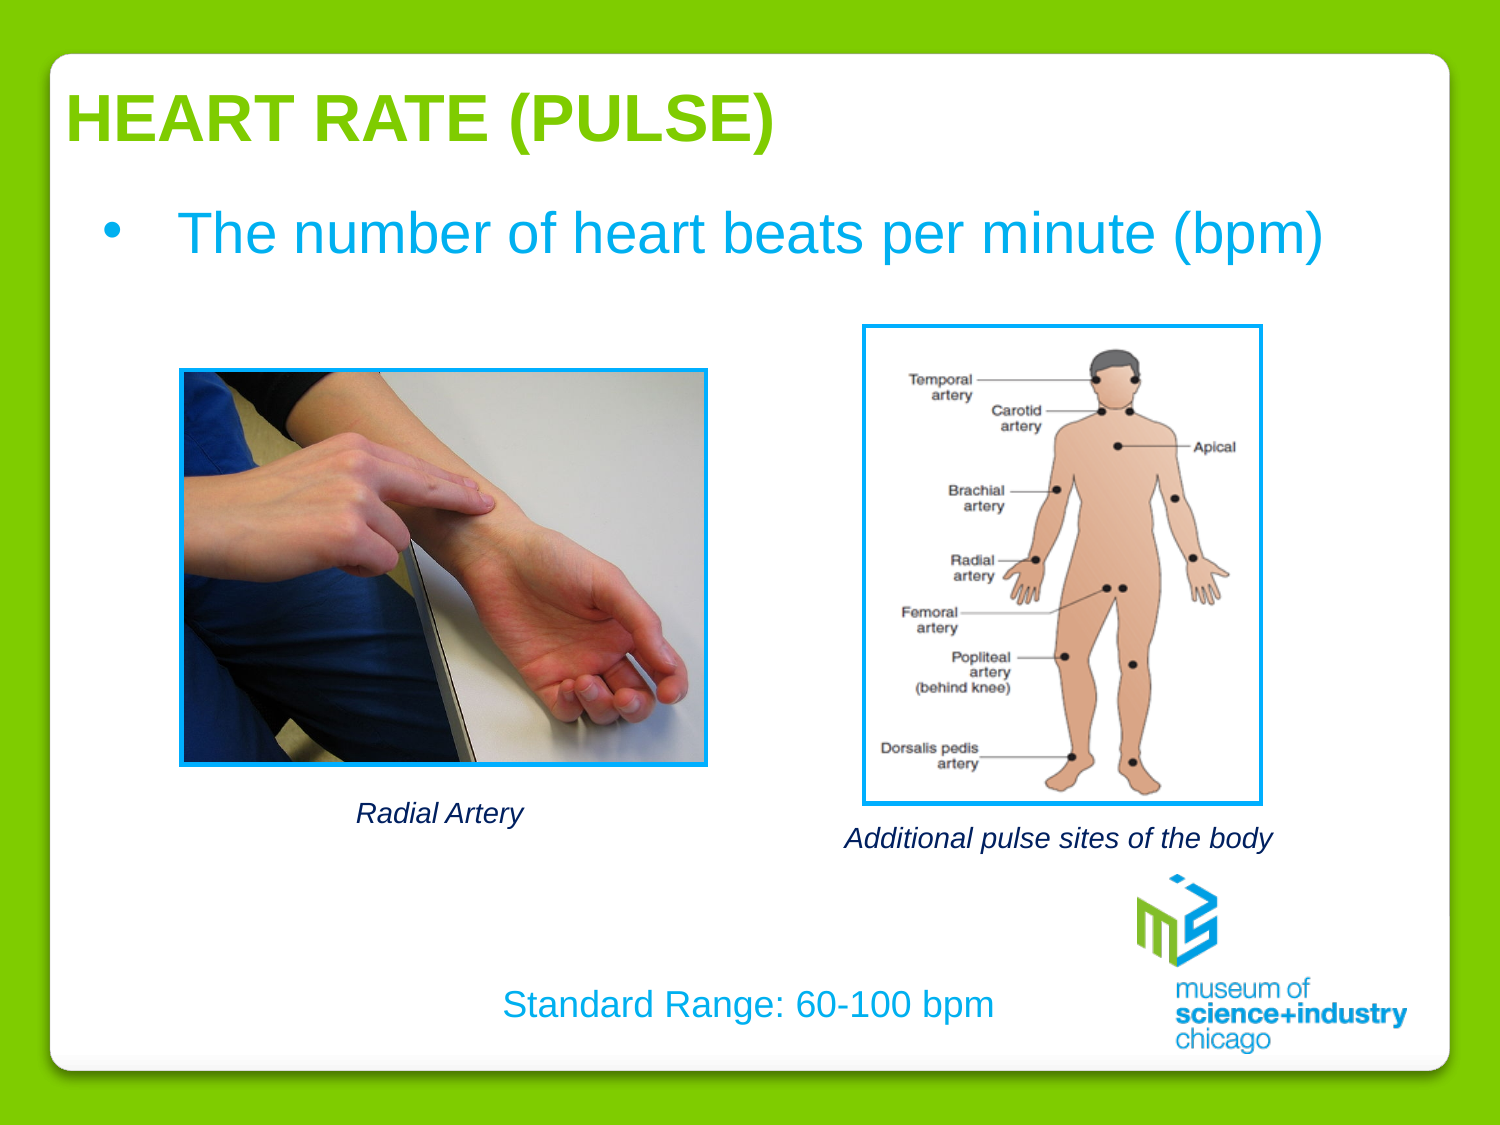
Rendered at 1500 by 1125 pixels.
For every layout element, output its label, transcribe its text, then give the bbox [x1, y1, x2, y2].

title HEART RATE (PULSE) [49, 62, 1393, 163]
picture [867, 329, 1258, 800]
text_box Standard Range: 60-100 bpm [387, 973, 1110, 1033]
list [157, 287, 1426, 988]
picture [185, 373, 703, 761]
text_box The number of heart beats per minute (bpm) [87, 187, 1410, 273]
text_box Radial Artery [341, 787, 547, 837]
picture [1137, 988, 1407, 1054]
text_box Additional pulse sites of the body [829, 812, 1295, 863]
